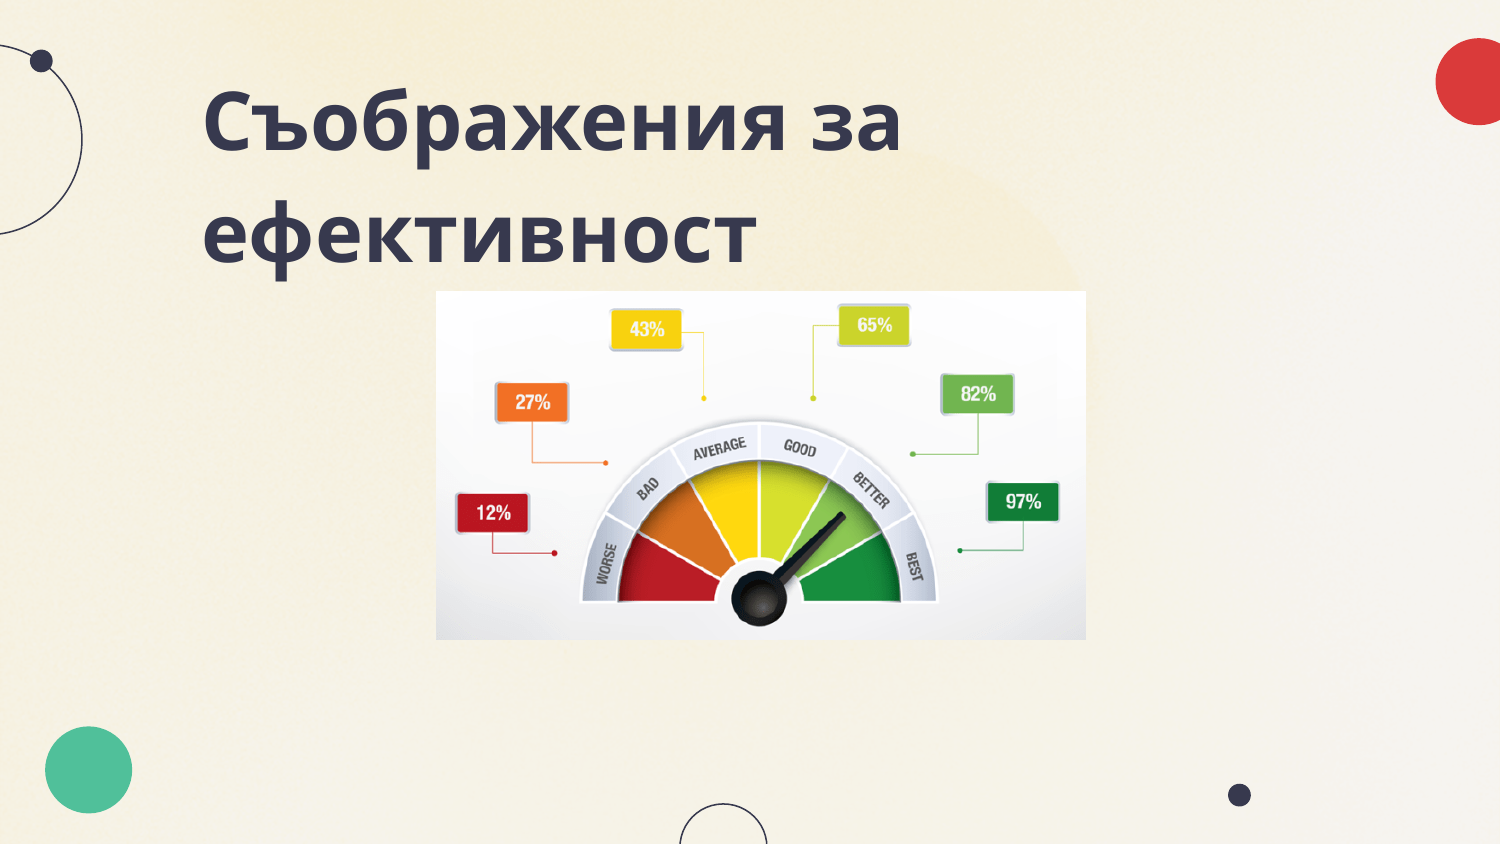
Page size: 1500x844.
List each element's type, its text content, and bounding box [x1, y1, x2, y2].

text_box [0, 0, 1500, 844]
picture [436, 291, 1087, 640]
text_box Съображения за ефективност [186, 39, 1337, 294]
